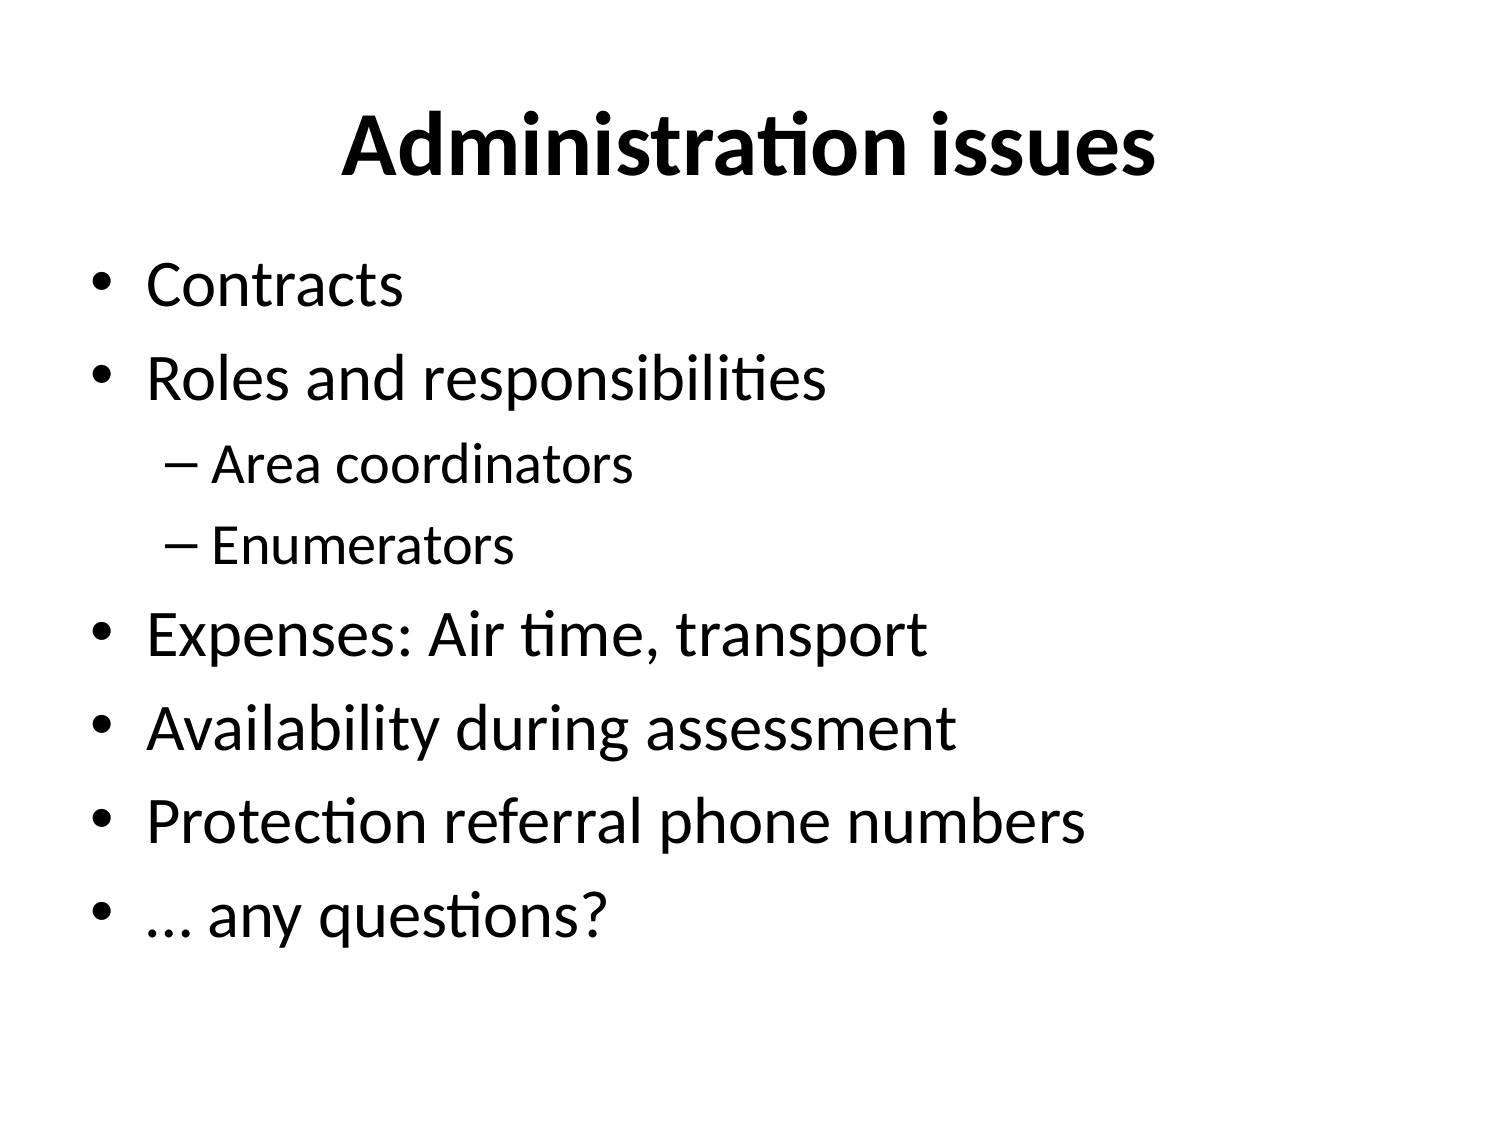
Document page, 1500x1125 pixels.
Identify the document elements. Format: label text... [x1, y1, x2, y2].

title Administration issues [75, 45, 1425, 232]
list Contracts Roles and responsibilities Area coordinators Enumerators Expenses: Air time, transport Availability during assessment Protection referral phone numbers … any questions? [75, 232, 1425, 1013]
